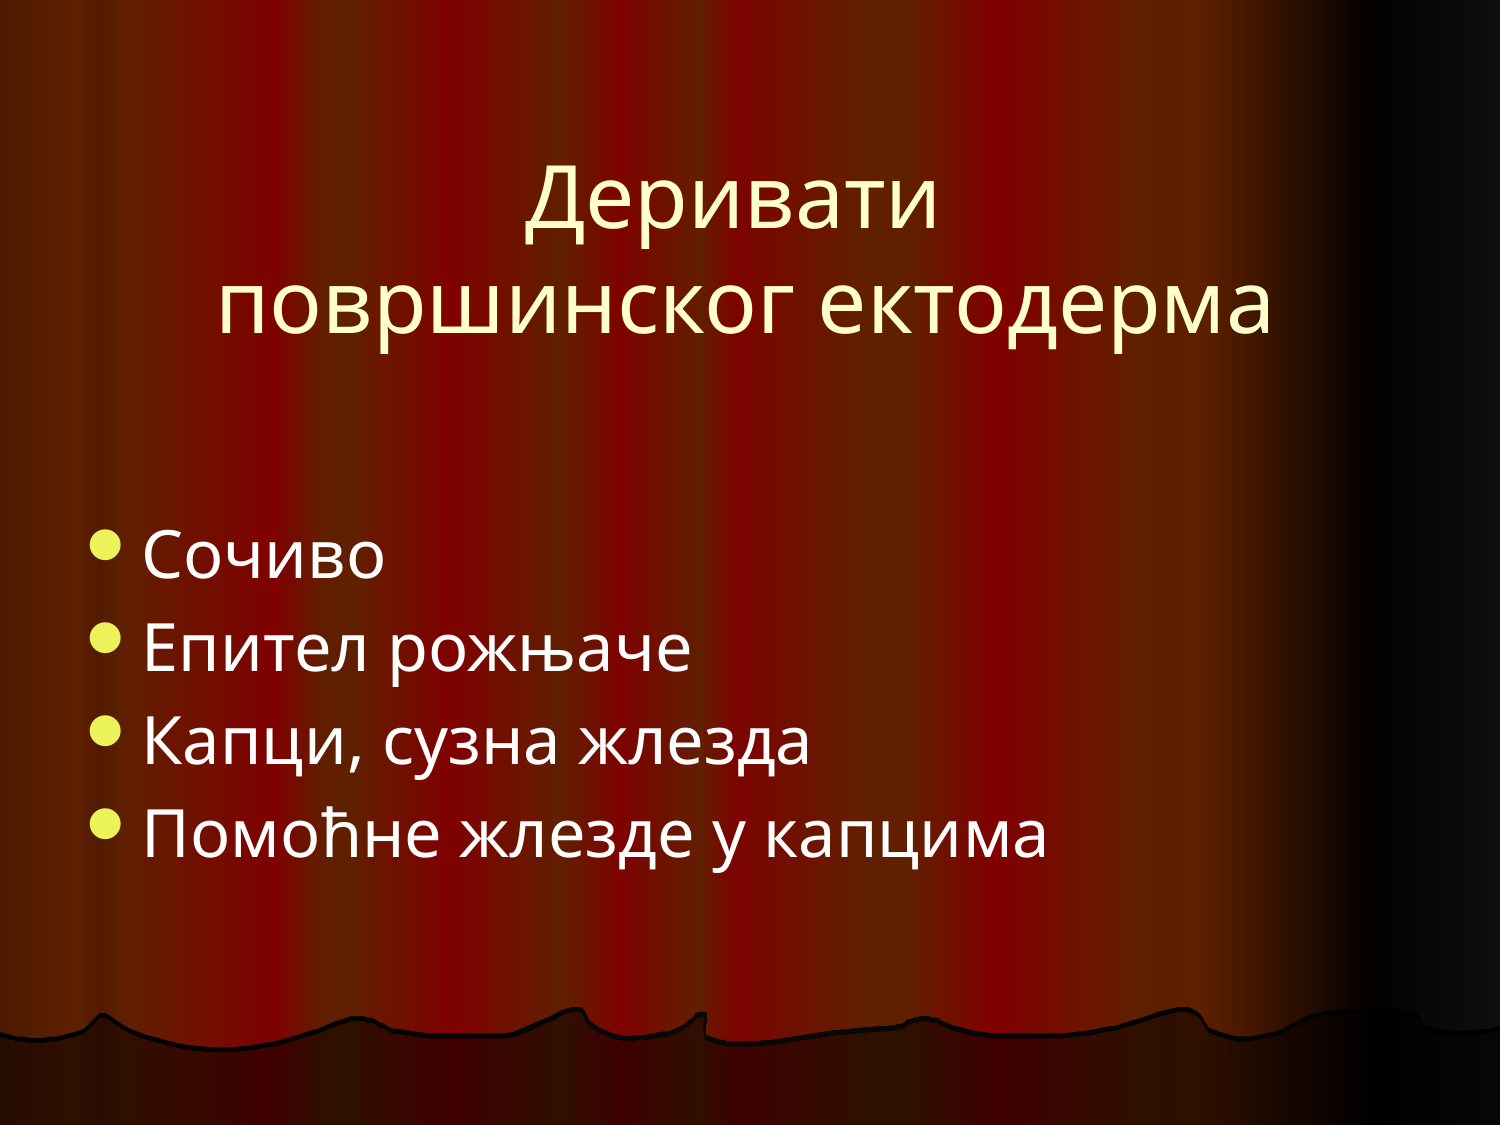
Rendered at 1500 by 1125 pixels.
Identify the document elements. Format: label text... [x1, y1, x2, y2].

title Деривати површинског ектодерма [70, 152, 1421, 340]
list Сочиво Епител рожњаче Капци, сузна жлезда Помоћне жлезде у капцима [70, 503, 1421, 1125]
